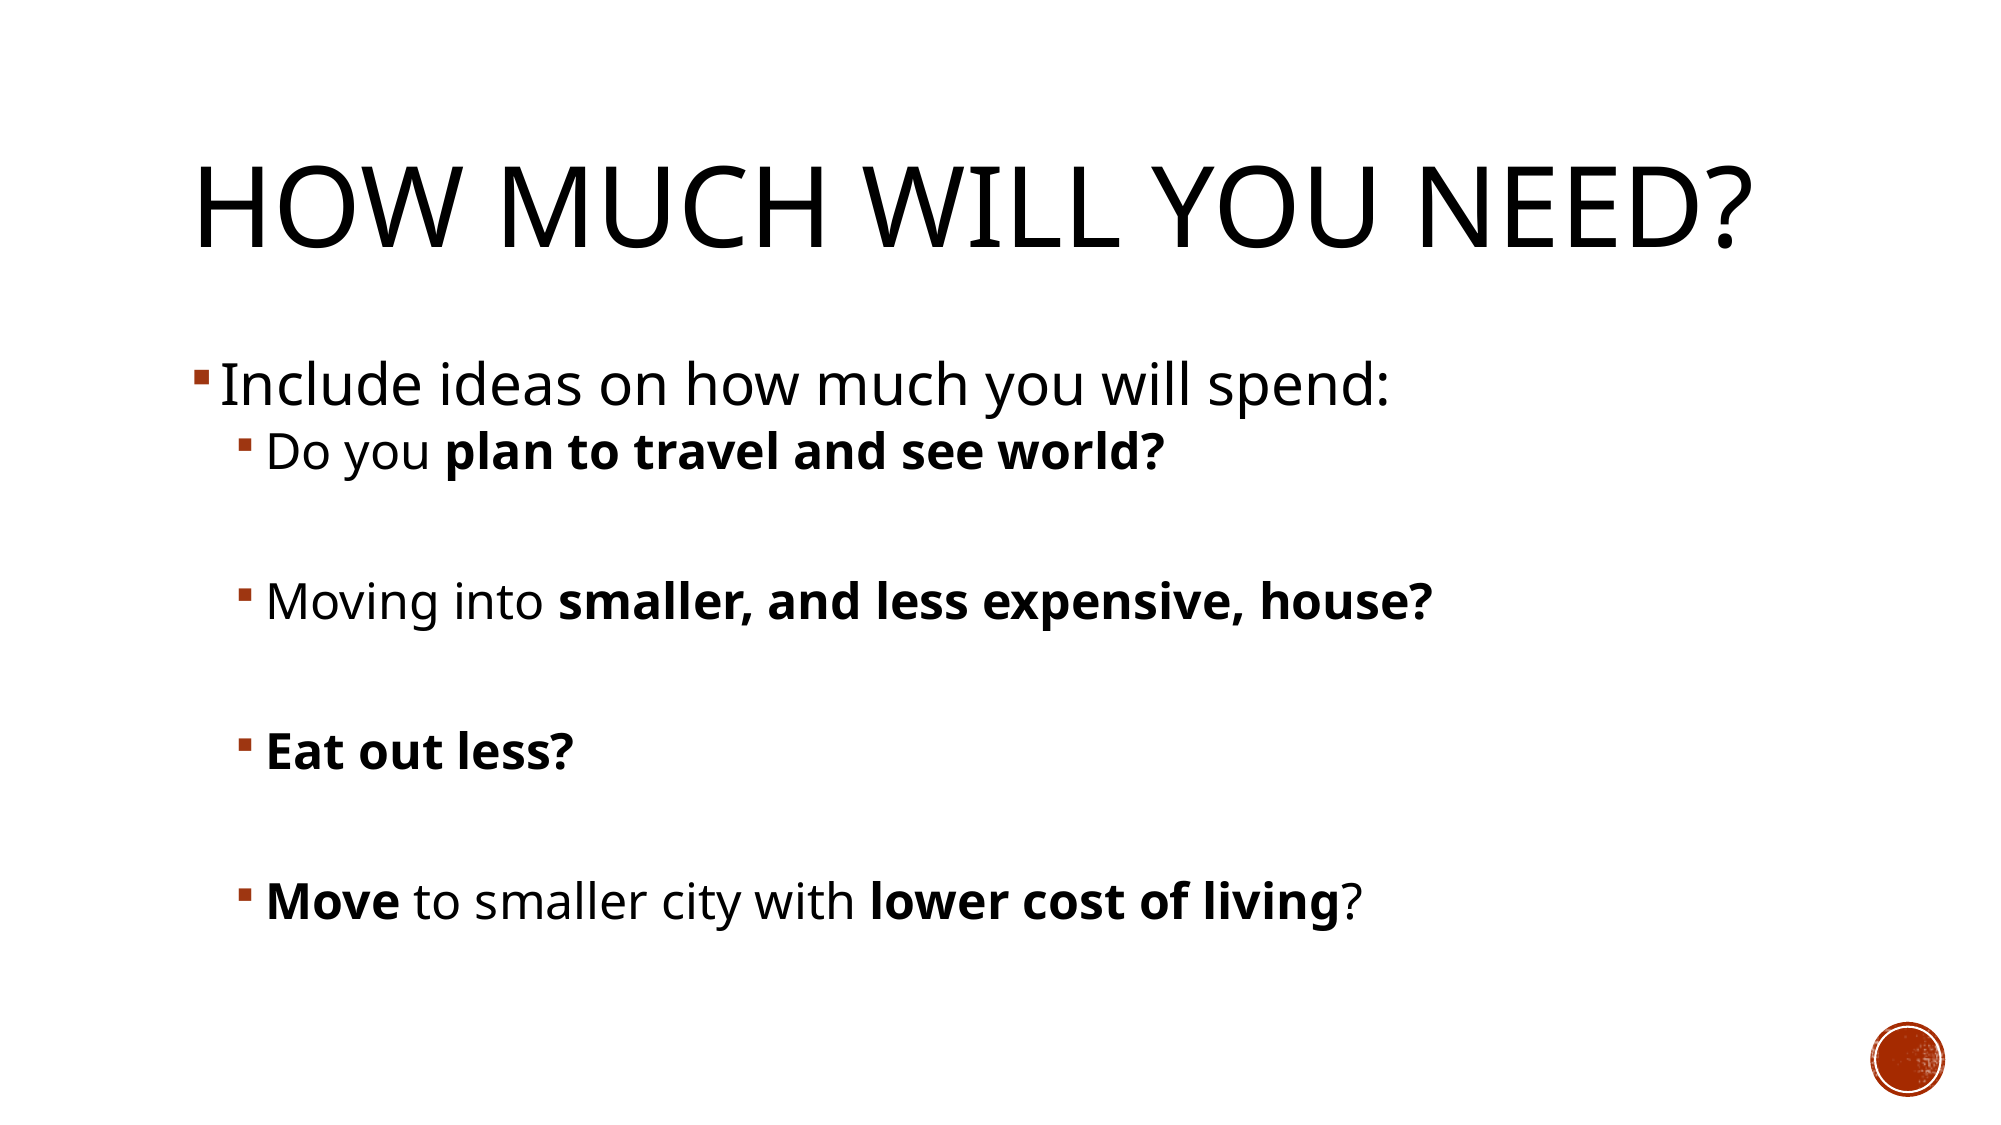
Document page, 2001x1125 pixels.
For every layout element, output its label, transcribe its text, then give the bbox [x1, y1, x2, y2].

title How much will you need? [175, 79, 1826, 344]
list Include ideas on how much you will spend: Do you plan to travel and see world? Moving into smaller, and less expensive, house? Eat out less? Move to smaller city with lower cost of living? [175, 348, 1826, 1013]
